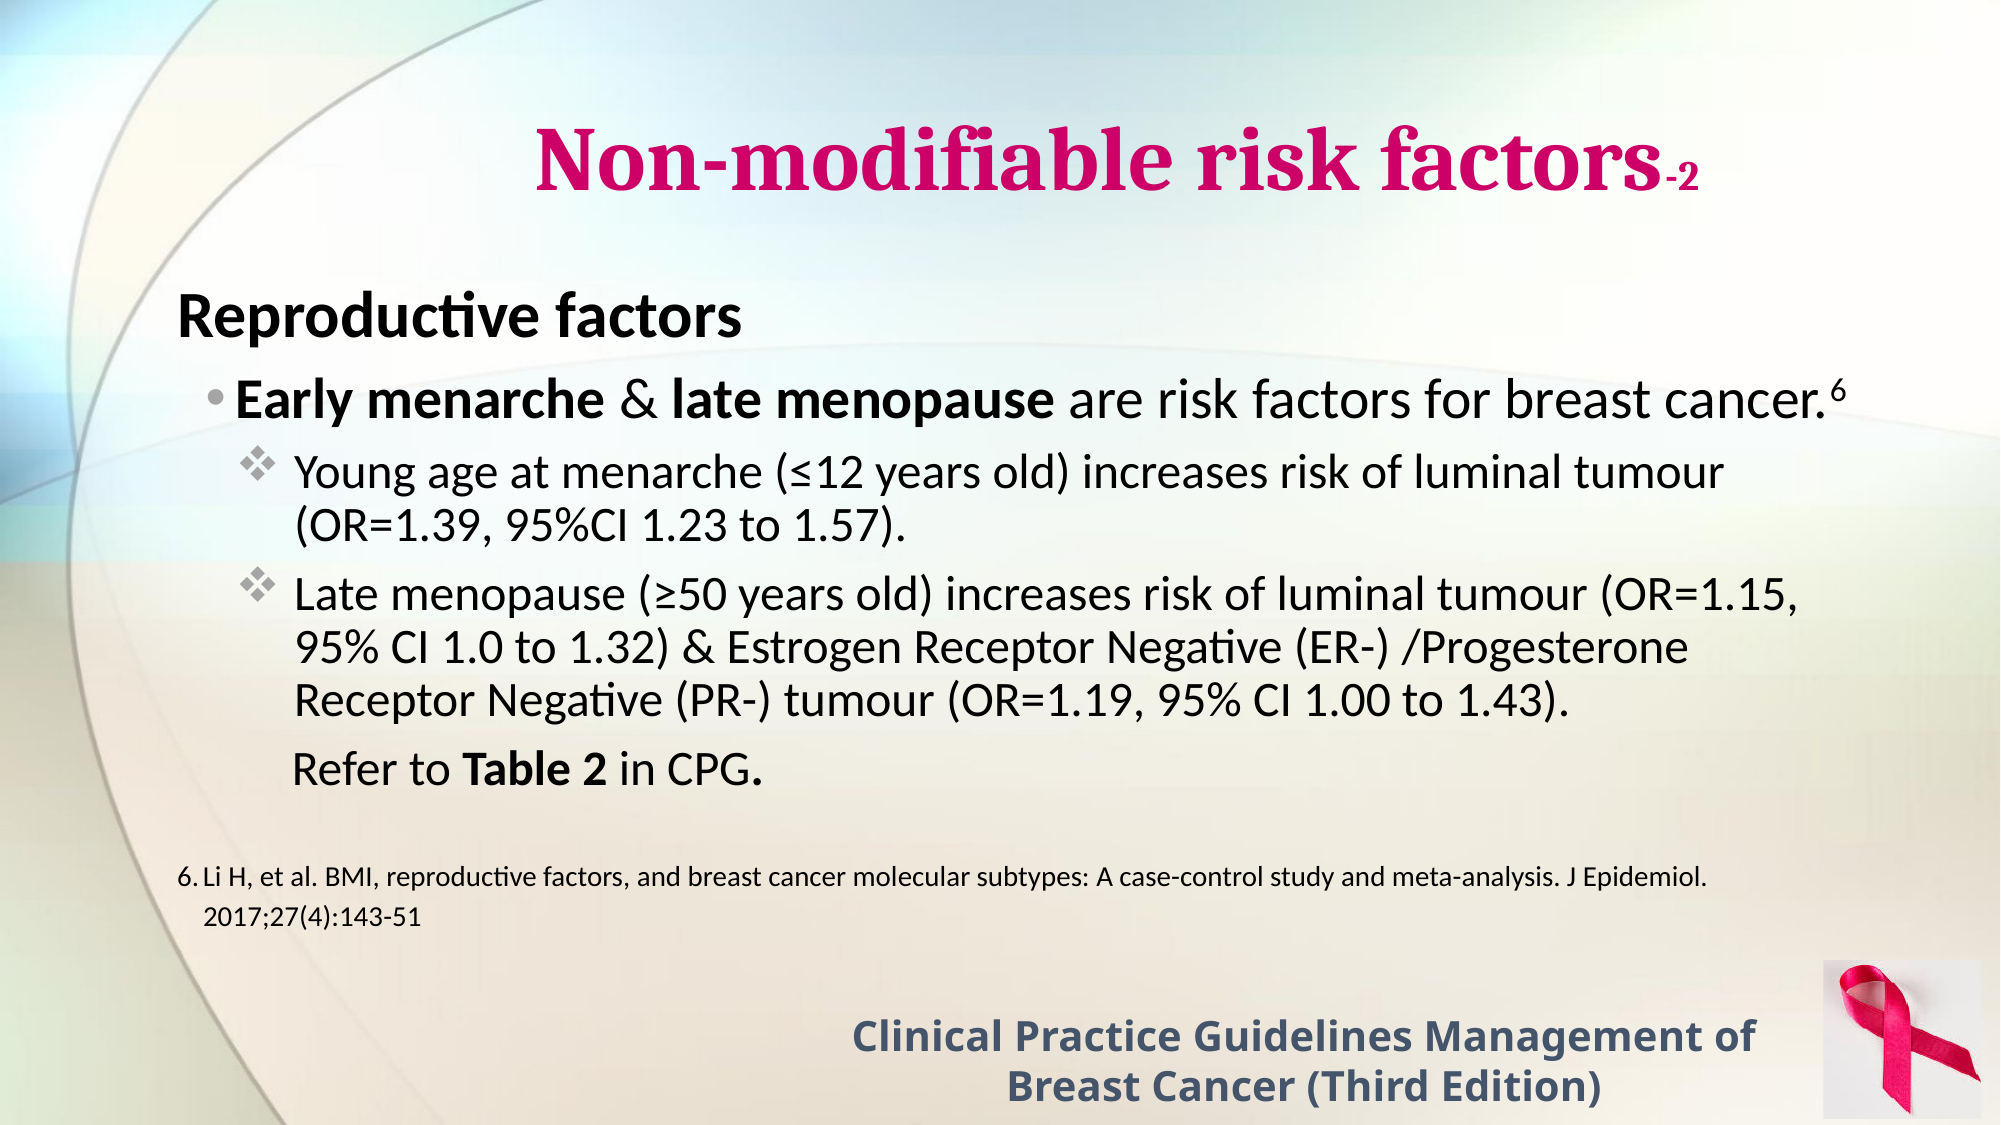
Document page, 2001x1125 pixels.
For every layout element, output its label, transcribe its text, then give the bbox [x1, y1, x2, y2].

title Non-modifiable risk factors-2 [376, 45, 1858, 263]
picture [0, 0, 2001, 1125]
text_box Clinical Practice Guidelines Management of Breast Cancer (Third Edition) [788, 1002, 1819, 1118]
list Reproductive factors Early menarche & late menopause are risk factors for breast cancer.6 Young age at menarche (≤12 years old) increases risk of luminal tumour (OR=1.39, 95%CI 1.23 to 1.57). Late menopause (≥50 years old) increases risk of luminal tumour (OR=1.15, 95% CI 1.0 to 1.32) & Estrogen Receptor Negative (ER-) /Progesterone Receptor Negative (PR-) tumour (OR=1.19, 95% CI 1.00 to 1.43). Refer to Table 2 in CPG. 6. Li H, et al. BMI, reproductive factors, and breast cancer molecular subtypes: A case-control study and meta-analysis. J Epidemiol. 2017;27(4):143-51 [162, 272, 1870, 998]
